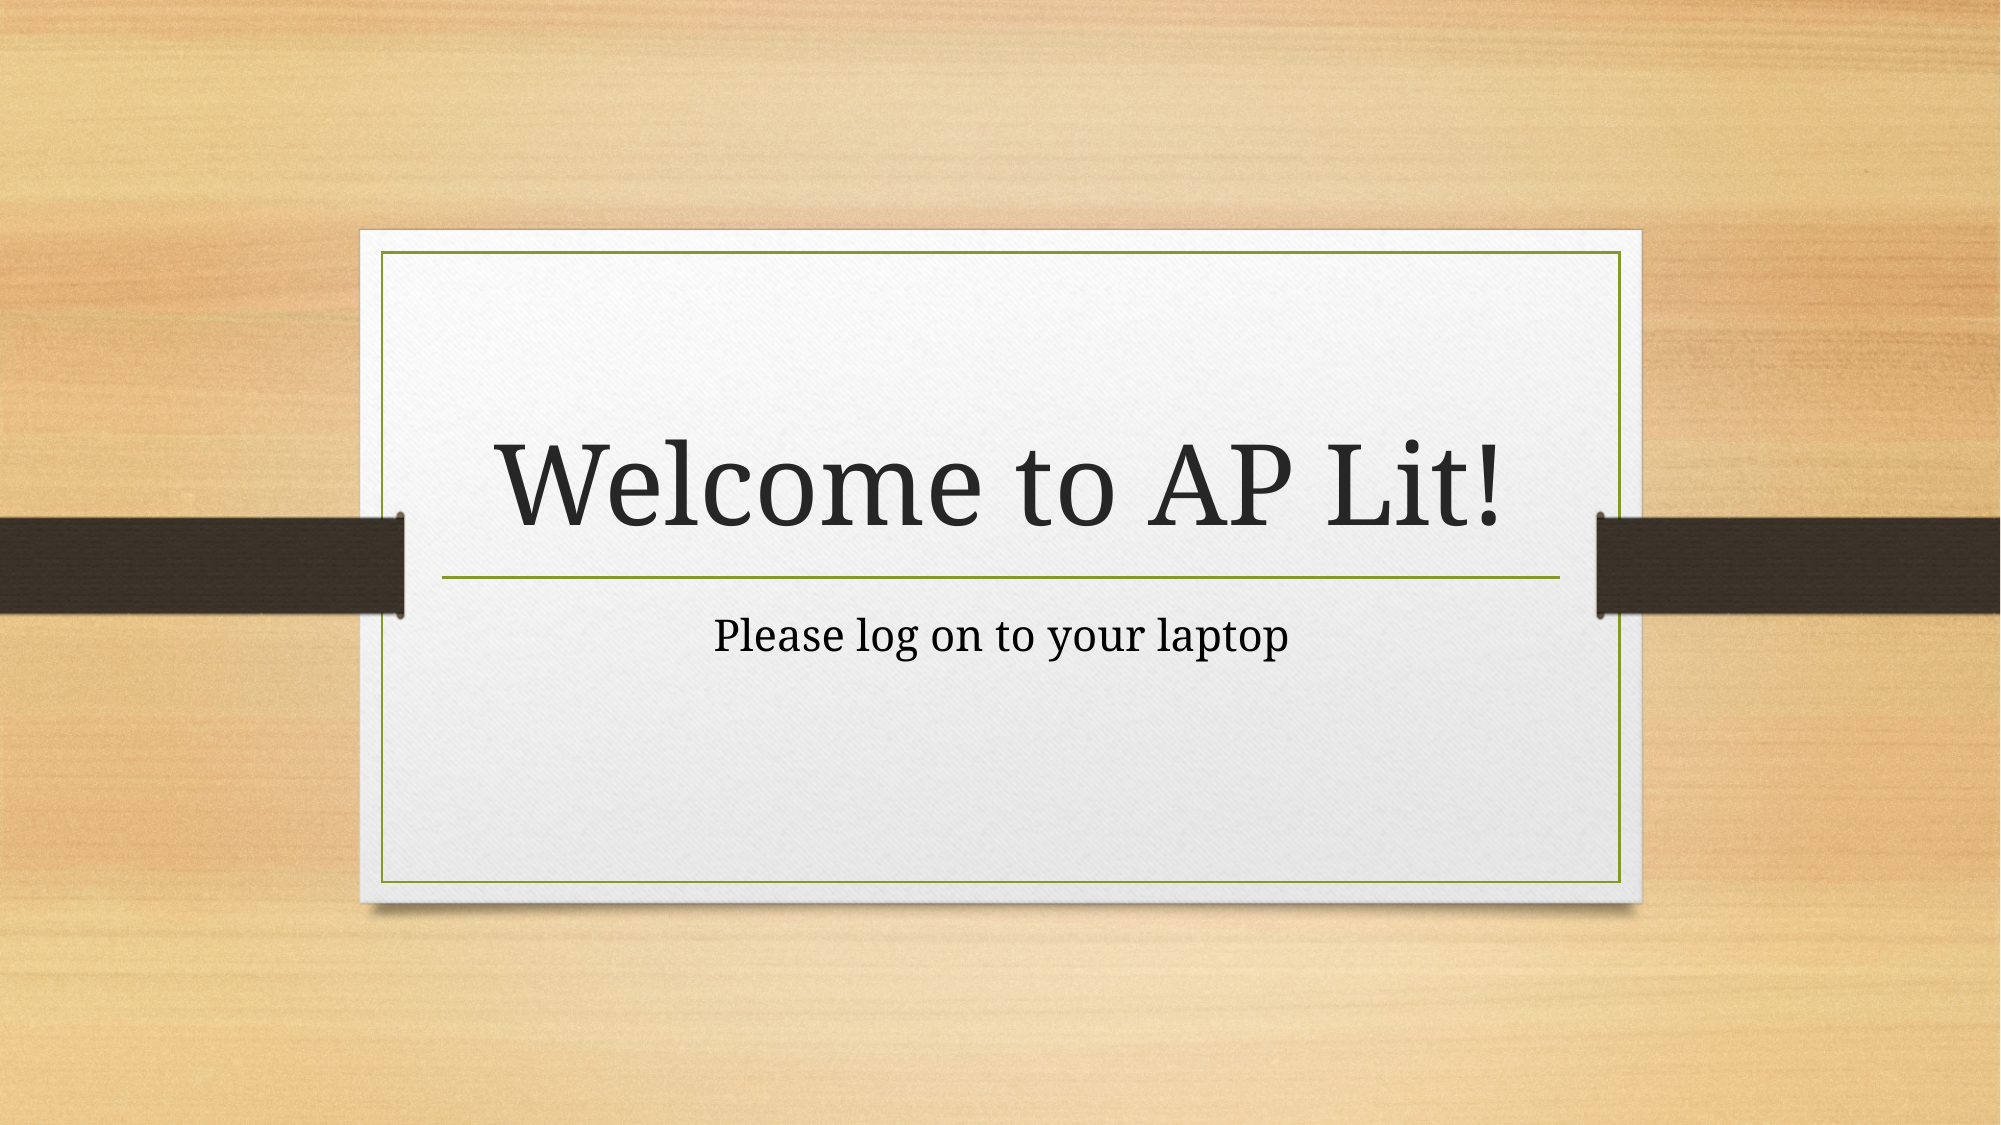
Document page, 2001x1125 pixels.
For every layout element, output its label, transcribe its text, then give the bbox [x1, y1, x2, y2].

subtitle Please log on to your laptop [410, 600, 1593, 817]
title Welcome to AP Lit! [441, 306, 1560, 556]
picture [0, 0, 2001, 1125]
